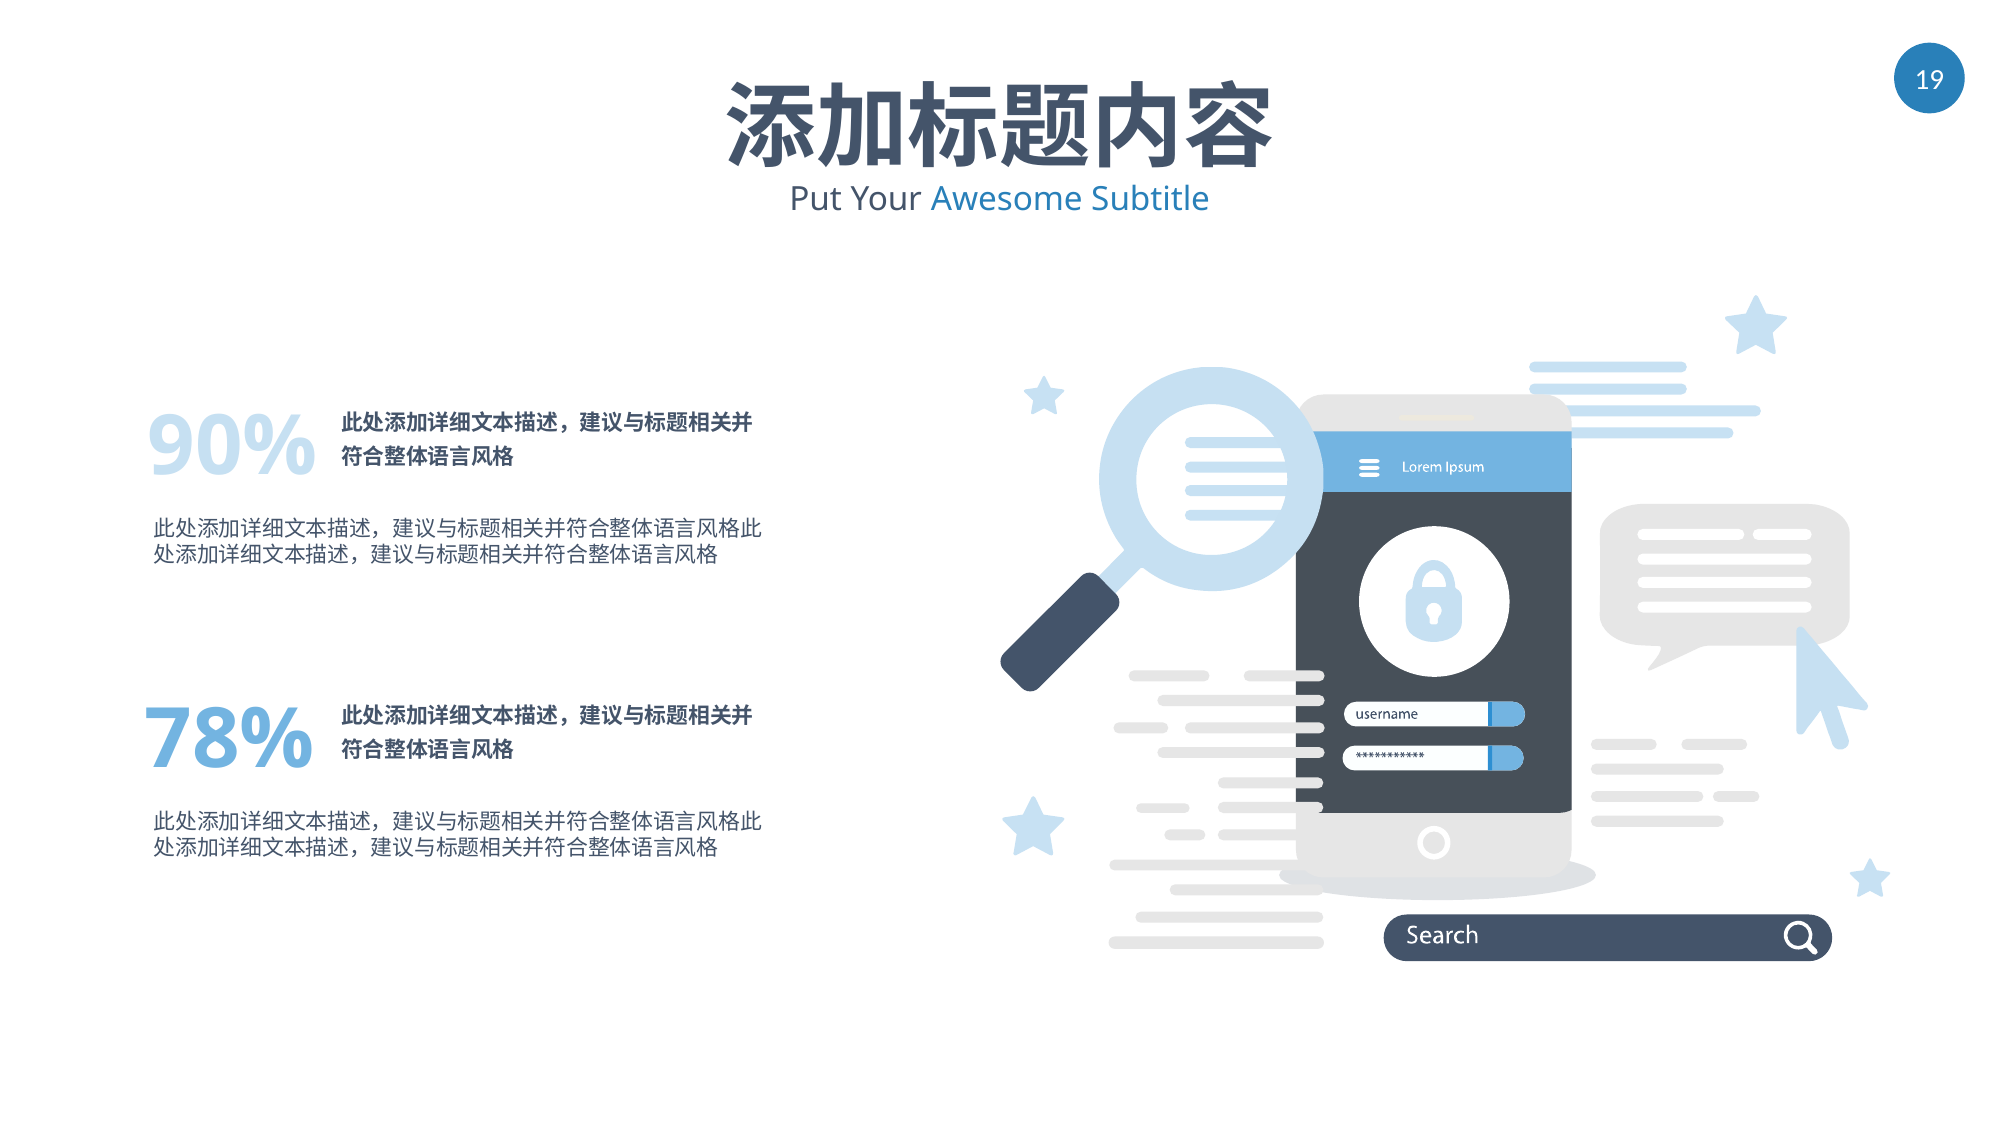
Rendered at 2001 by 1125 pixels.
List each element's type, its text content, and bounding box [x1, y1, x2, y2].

text_box 此处添加详细文本描述，建议与标题相关并符合整体语言风格 [326, 685, 790, 770]
text_box 此处添加详细文本描述，建议与标题相关并符合整体语言风格此处添加详细文本描述，建议与标题相关并符合整体语言风格 [138, 507, 790, 575]
text_box 添加标题内容 [709, 60, 1291, 185]
text_box 90% [132, 383, 333, 499]
text_box Put Your Awesome Subtitle [774, 169, 1226, 225]
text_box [993, 295, 1891, 962]
text_box 78% [129, 676, 330, 792]
text_box 此处添加详细文本描述，建议与标题相关并符合整体语言风格 [326, 392, 790, 477]
text_box 此处添加详细文本描述，建议与标题相关并符合整体语言风格此处添加详细文本描述，建议与标题相关并符合整体语言风格 [138, 800, 790, 868]
